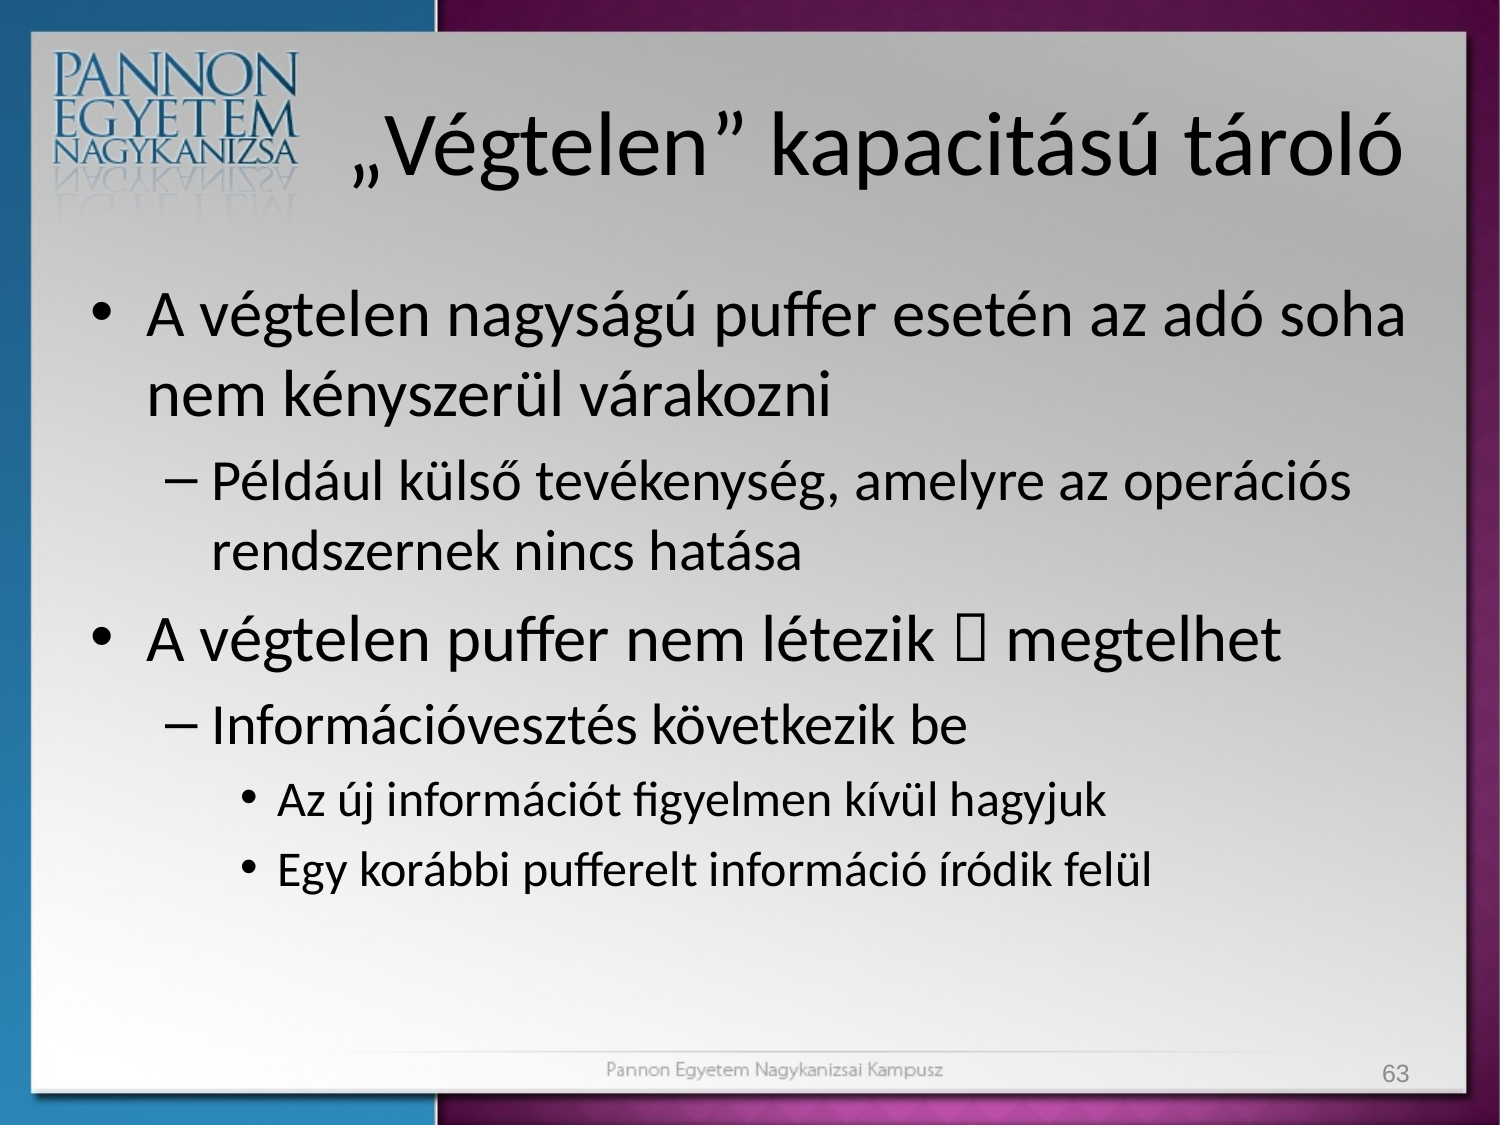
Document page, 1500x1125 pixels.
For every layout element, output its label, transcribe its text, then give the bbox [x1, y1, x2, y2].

picture [0, 0, 1500, 1125]
title „Végtelen” kapacitású tároló [328, 45, 1425, 233]
slide_number 63 [1074, 1042, 1425, 1103]
list A végtelen nagyságú puffer esetén az adó soha nem kényszerül várakozni Például külső tevékenység, amelyre az operációs rendszernek nincs hatása A végtelen puffer nem létezik  megtelhet Információvesztés következik be Az új információt figyelmen kívül hagyjuk Egy korábbi pufferelt információ íródik felül [75, 262, 1425, 1038]
